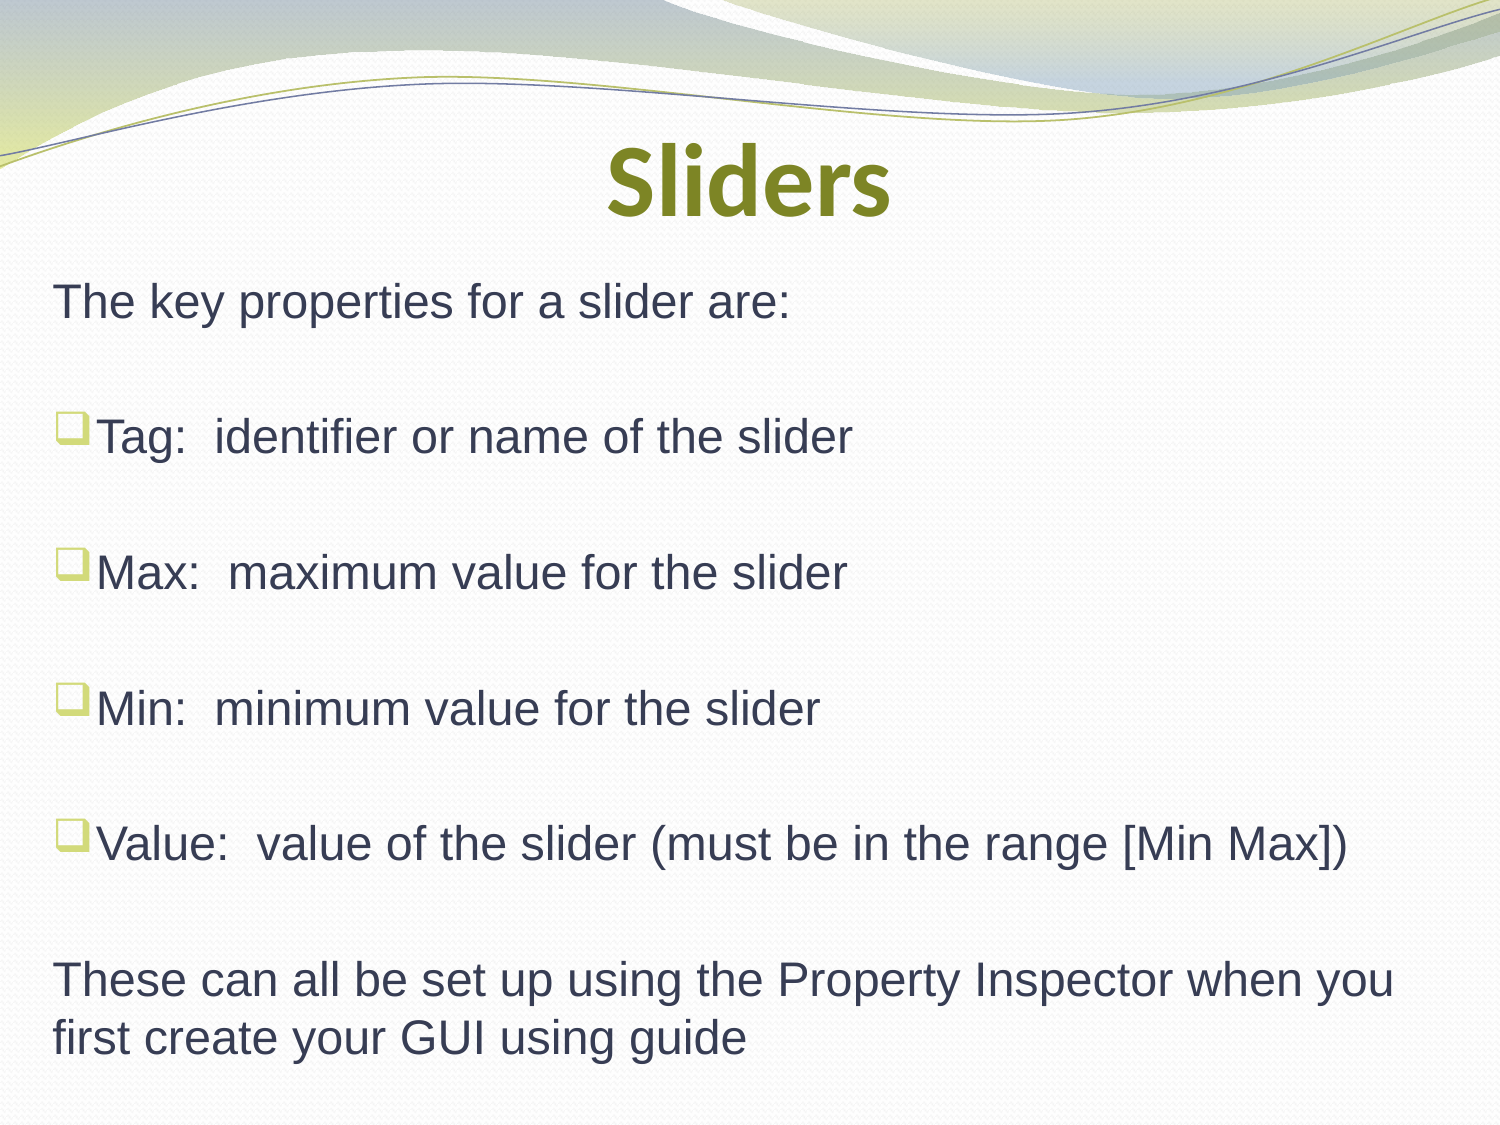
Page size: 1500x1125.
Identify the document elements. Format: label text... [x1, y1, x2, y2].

title Sliders [75, 50, 1425, 238]
list The key properties for a slider are: Tag: identifier or name of the slider Max: maximum value for the slider Min: minimum value for the slider Value: value of the slider (must be in the range [Min Max]) These can all be set up using the Property Inspector when you first create your GUI using guide [37, 262, 1463, 1075]
